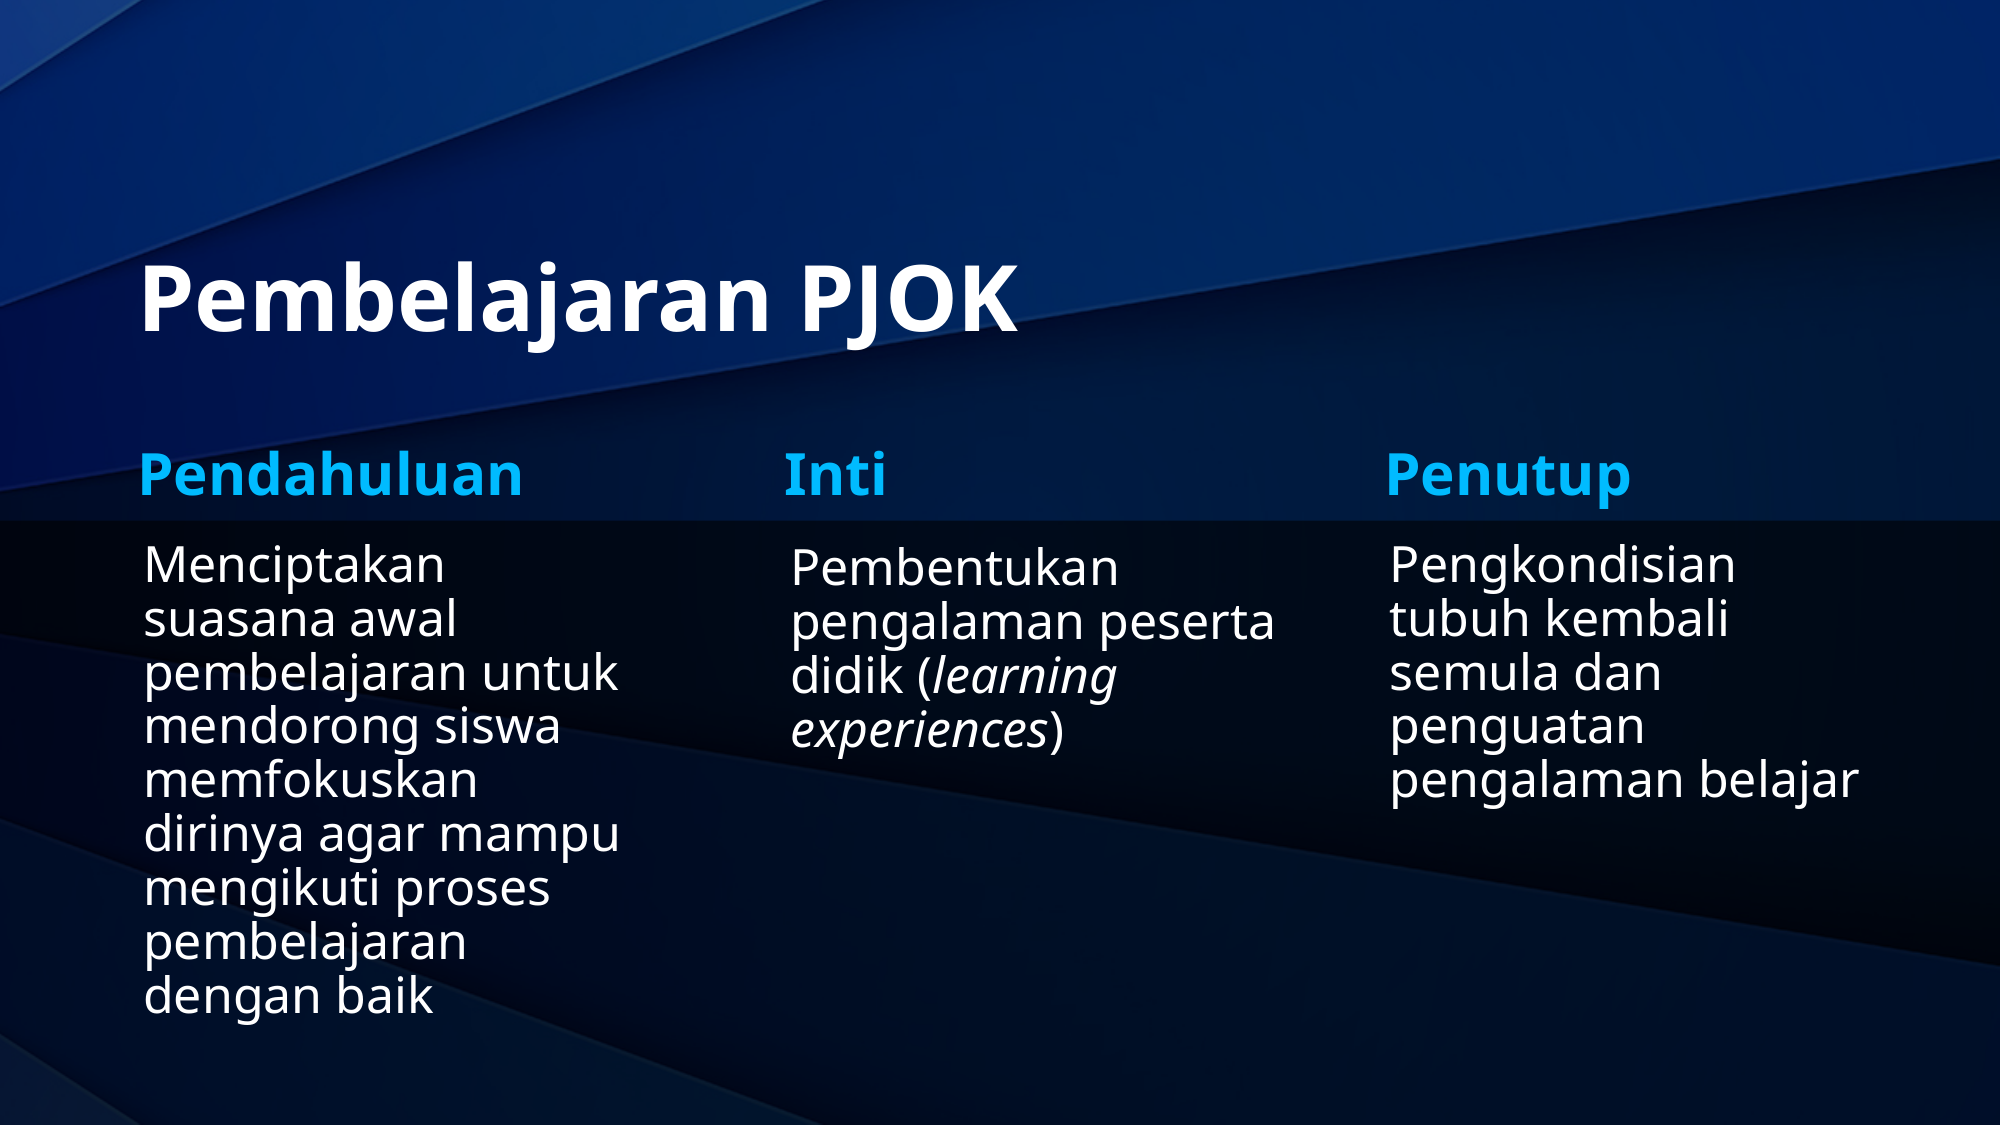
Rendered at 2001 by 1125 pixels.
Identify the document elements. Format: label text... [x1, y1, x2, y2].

picture [0, 521, 2000, 1125]
picture [0, 0, 2000, 520]
list Inti [784, 453, 1284, 509]
list Pengkondisian tubuh kembali semula dan penguatan pengalaman belajar [1384, 538, 1884, 939]
text_box Penutup [1384, 453, 1884, 509]
list Menciptakan suasana awal pembelajaran untuk mendorong siswa memfokuskan dirinya agar mampu mengikuti proses pembelajaran dengan baik [137, 538, 637, 916]
title Pembelajaran PJOK [137, 213, 1385, 352]
list Pembentukan pengalaman peserta didik (learning experiences) [784, 541, 1284, 939]
list Pendahuluan [137, 453, 637, 509]
